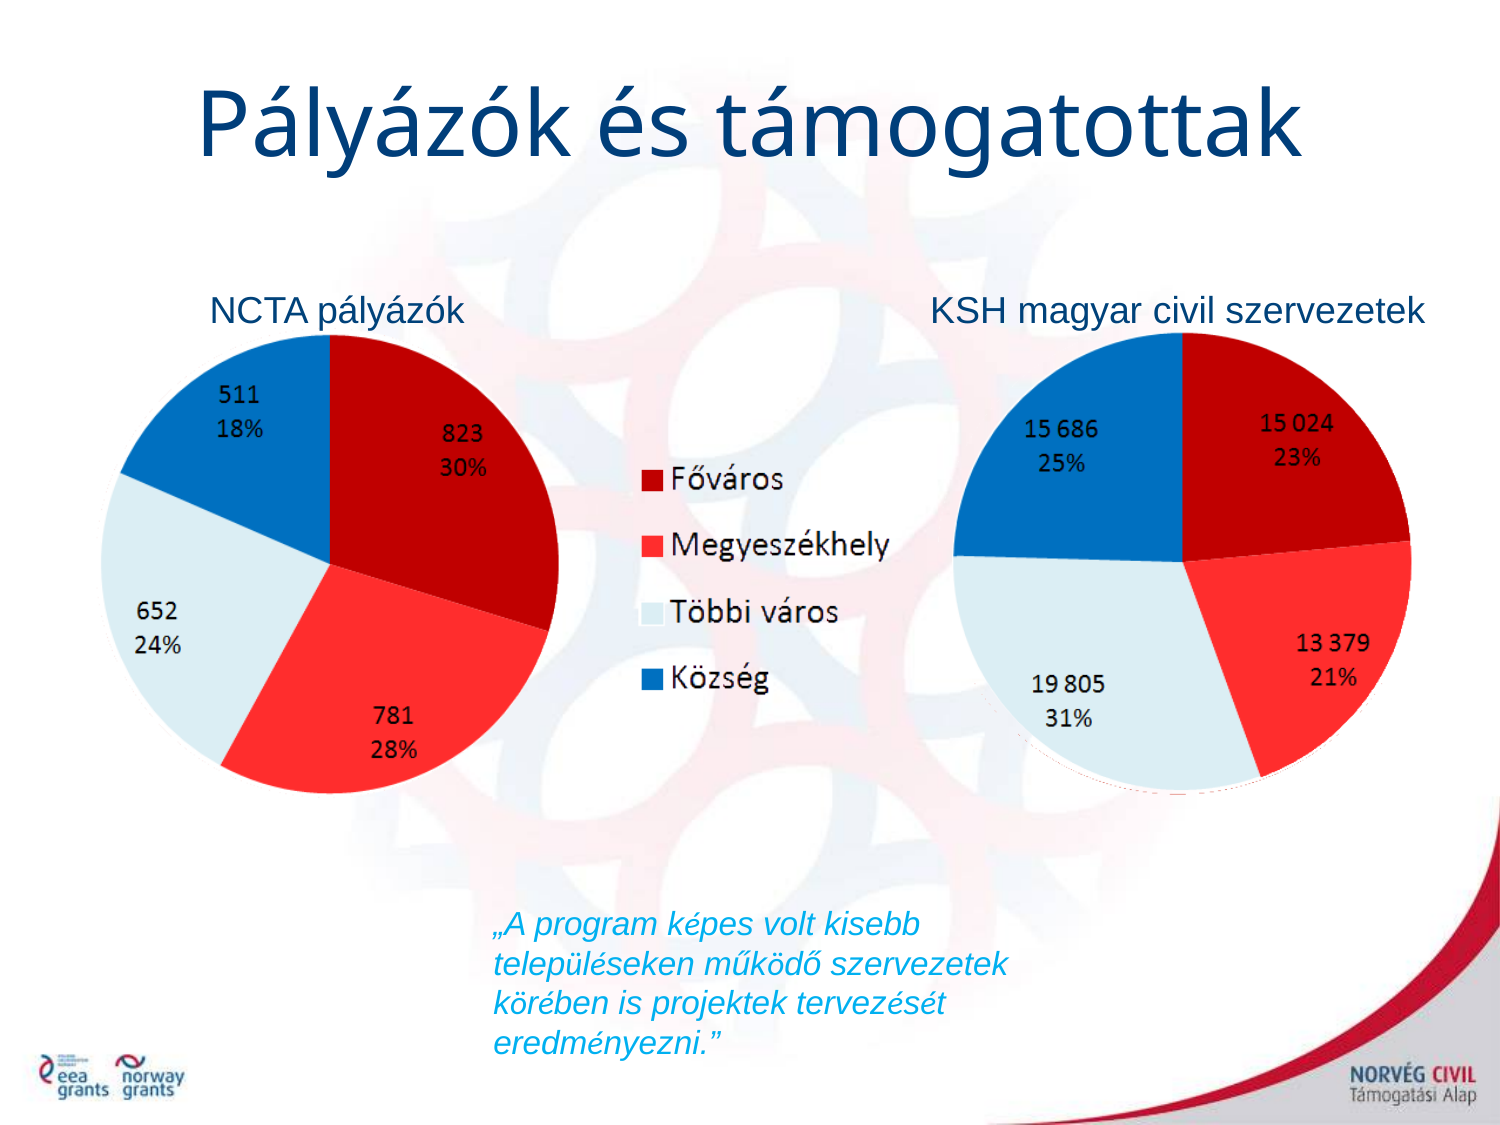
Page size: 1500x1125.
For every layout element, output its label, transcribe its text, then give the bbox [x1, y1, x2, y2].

text_box NCTA pályázók [194, 278, 491, 321]
text_box „A program képes volt kisebb településeken működő szervezetek körében is projektek tervezését eredményezni.” [478, 894, 1046, 1069]
picture [0, 0, 1500, 1125]
text_box Pályázók és támogatottak [41, 31, 1459, 209]
text_box KSH magyar civil szervezetek [915, 278, 1459, 339]
